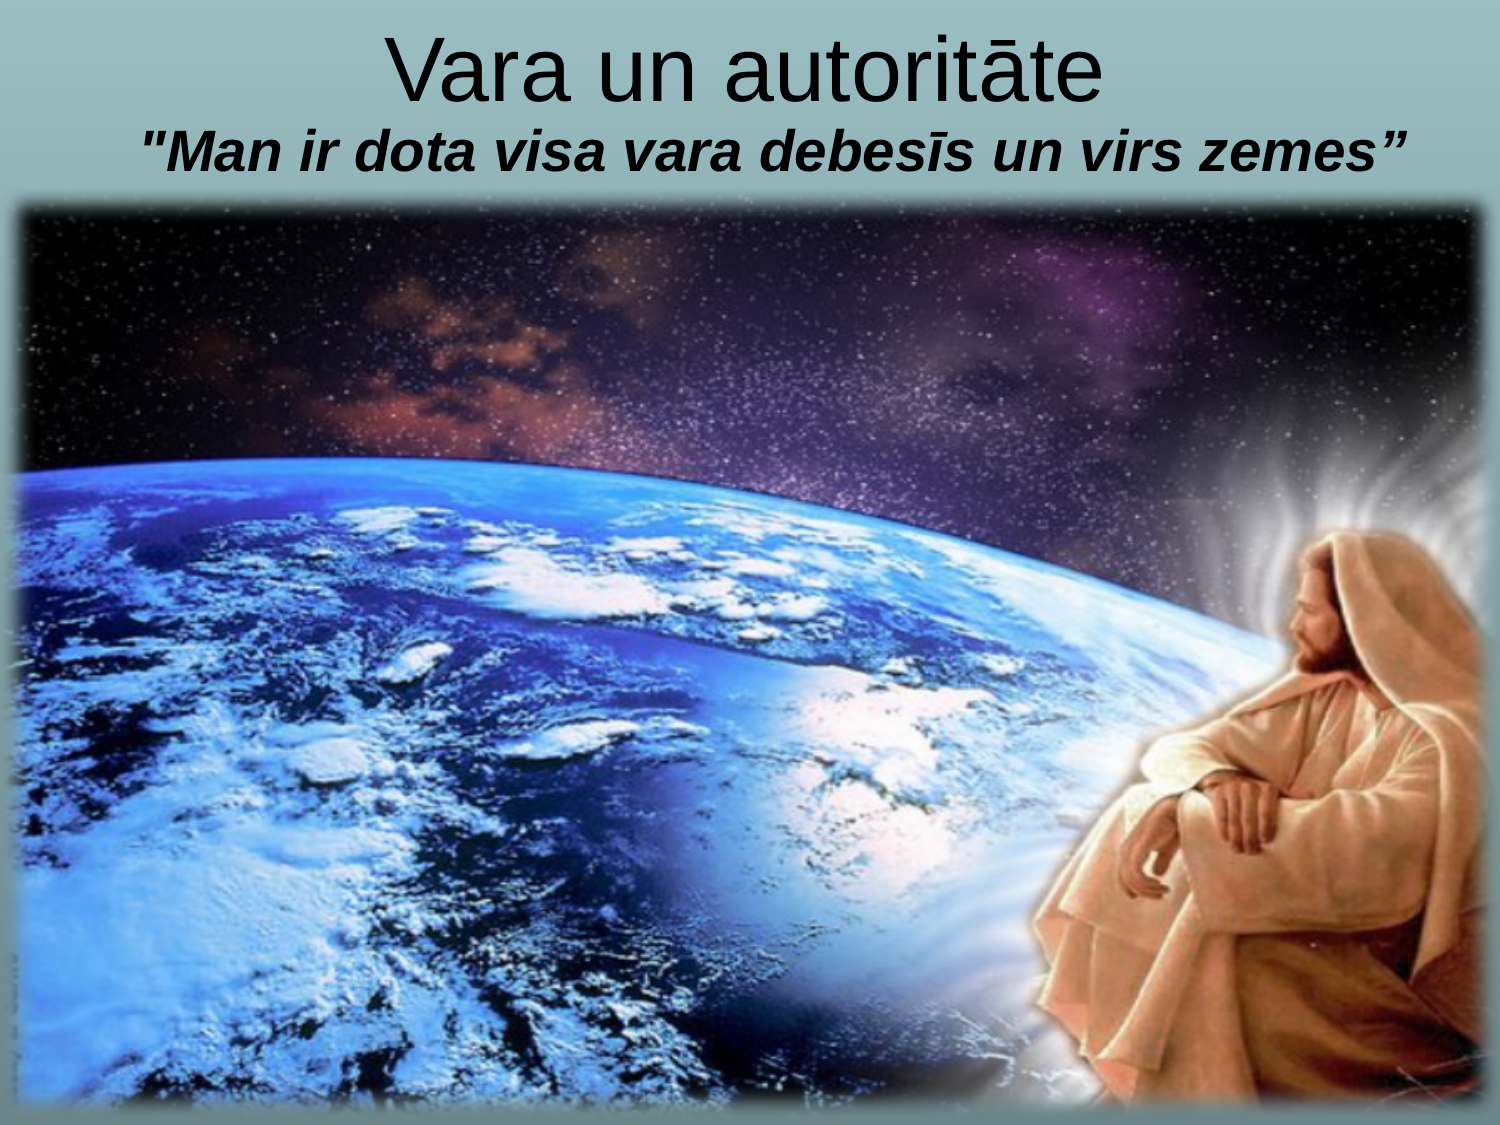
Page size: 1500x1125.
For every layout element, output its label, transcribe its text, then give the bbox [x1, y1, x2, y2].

picture [0, 187, 1500, 1119]
title Vara un autoritāte [70, 0, 1421, 105]
list "Man ir dota visa vara debesīs un virs zemes” [0, 105, 1500, 187]
